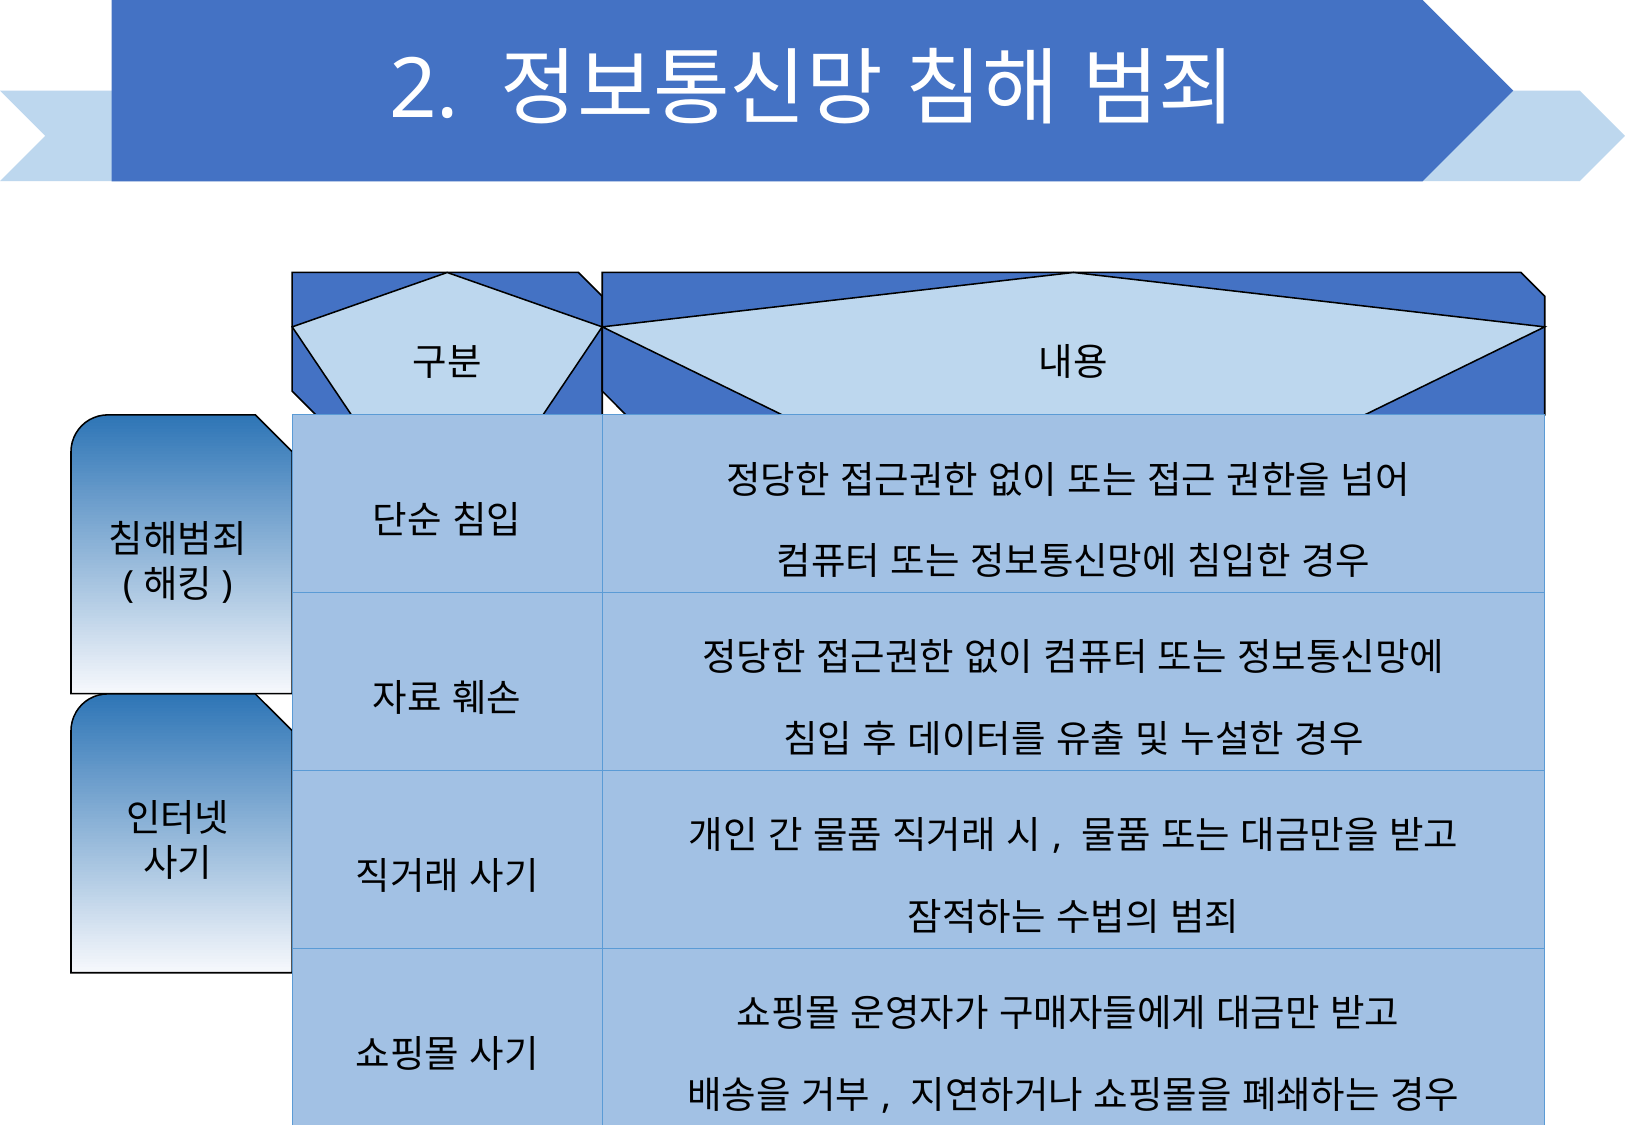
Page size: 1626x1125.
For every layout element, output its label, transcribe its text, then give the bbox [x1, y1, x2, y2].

text_box [601, 271, 1068, 325]
text_box [601, 328, 776, 414]
title 2. 정보통신망 침해 범죄 [0, 0, 1625, 182]
text_box 구분 [290, 271, 601, 414]
table_cell 정당한 접근권한 없이 컴퓨터 또는 정보통신망에 침입 후 데이터를 유출 및 누설한 경우 [603, 593, 1544, 770]
text_box [546, 332, 604, 414]
table_cell 자료 훼손 [293, 593, 602, 770]
text_box [291, 329, 348, 414]
table_header 정당한 접근권한 없이 또는 접근 권한을 넘어 컴퓨터 또는 정보통신망에 침입한 경우 [603, 415, 1544, 592]
table_cell 직거래 사기 [293, 771, 602, 948]
text_box 내용 [598, 271, 1549, 414]
text_box [291, 271, 445, 325]
table_header 단순 침입 [293, 415, 602, 592]
text_box 인터넷 사기 [69, 692, 292, 974]
table_cell 쇼핑몰 운영자가 구매자들에게 대금만 받고 배송을 거부, 지연하거나 쇼핑몰을 폐쇄하는 경우 [603, 949, 1544, 1125]
table_cell 개인 간 물품 직거래 시, 물품 또는 대금만을 받고 잠적하는 수법의 범죄 [603, 771, 1544, 948]
table_cell 쇼핑몰 사기 [293, 949, 602, 1125]
text_box [1079, 271, 1546, 325]
text_box [1371, 328, 1546, 416]
text_box [449, 271, 601, 325]
text_box 침해범죄 (해킹) [69, 413, 292, 695]
